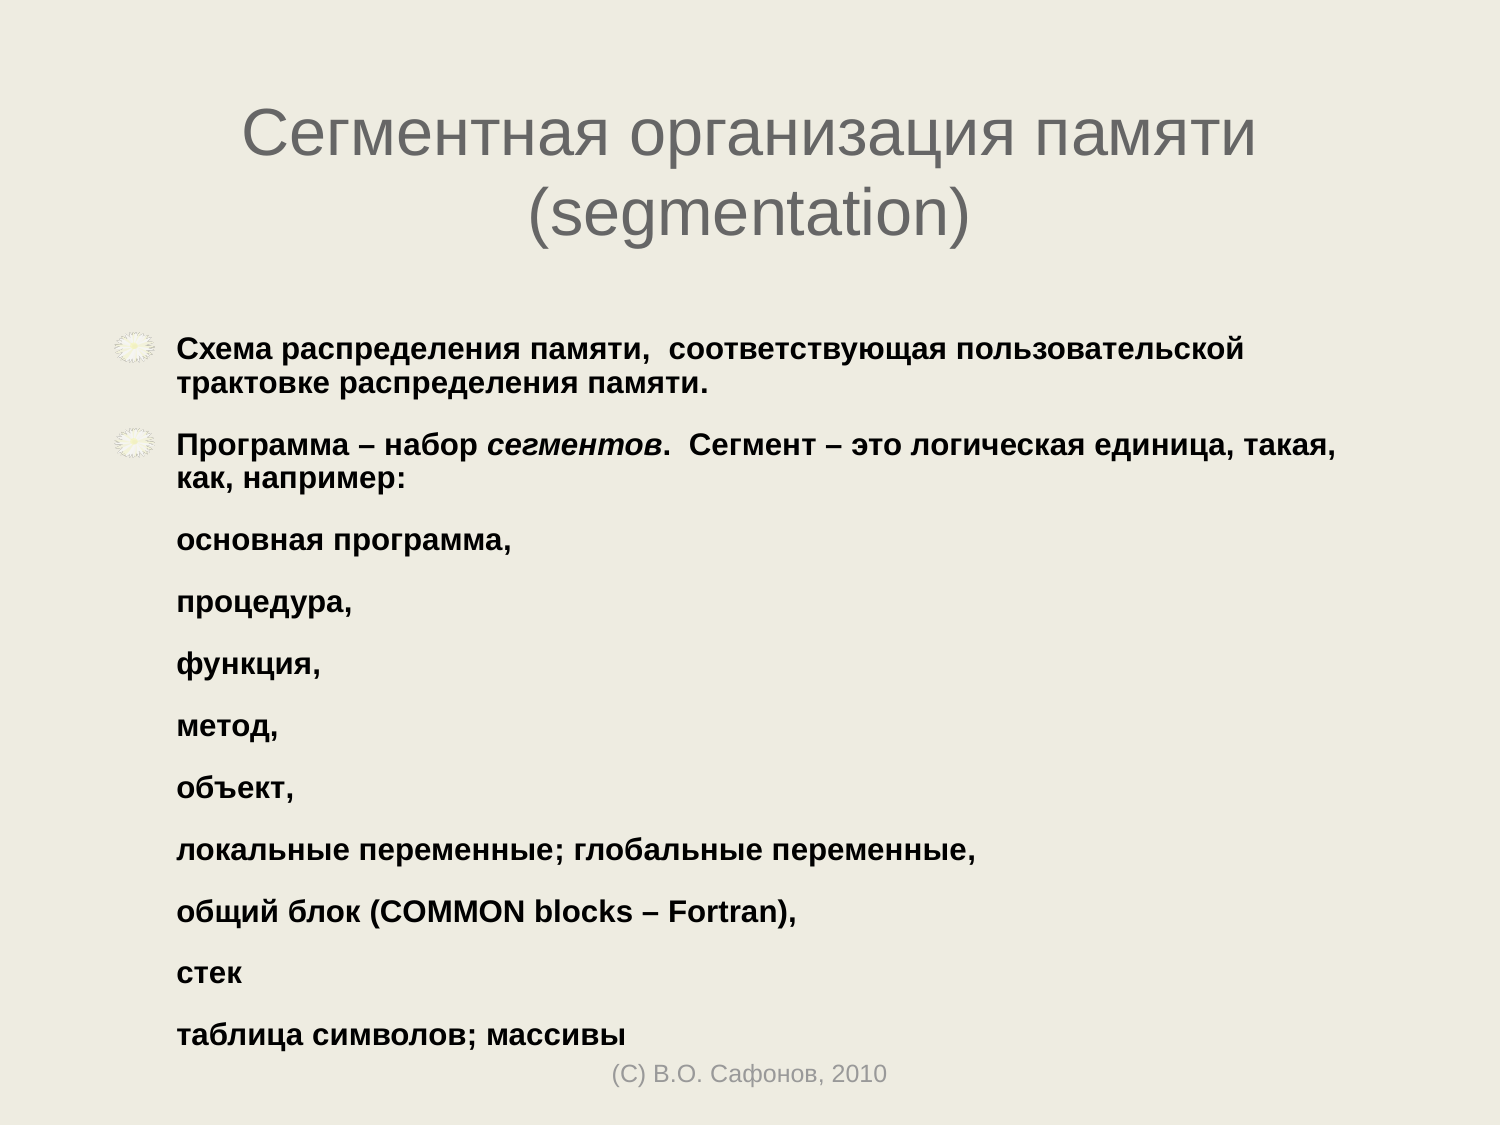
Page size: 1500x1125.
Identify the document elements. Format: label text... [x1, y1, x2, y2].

list Схема распределения памяти, соответствующая пользовательской трактовке распределения памяти. Программа – набор сегментов. Сегмент – это логическая единица, такая, как, например: основная программа, процедура, функция, метод, объект, локальные переменные; глобальные переменные, общий блок (COMMON blocks – Fortran), стек таблица символов; массивы [99, 324, 1388, 1063]
picture [114, 332, 155, 363]
footer (C) В.О. Сафонов, 2010 [512, 1063, 988, 1103]
title Сегментная организация памяти (segmentation) [112, 74, 1388, 263]
picture [114, 428, 155, 458]
